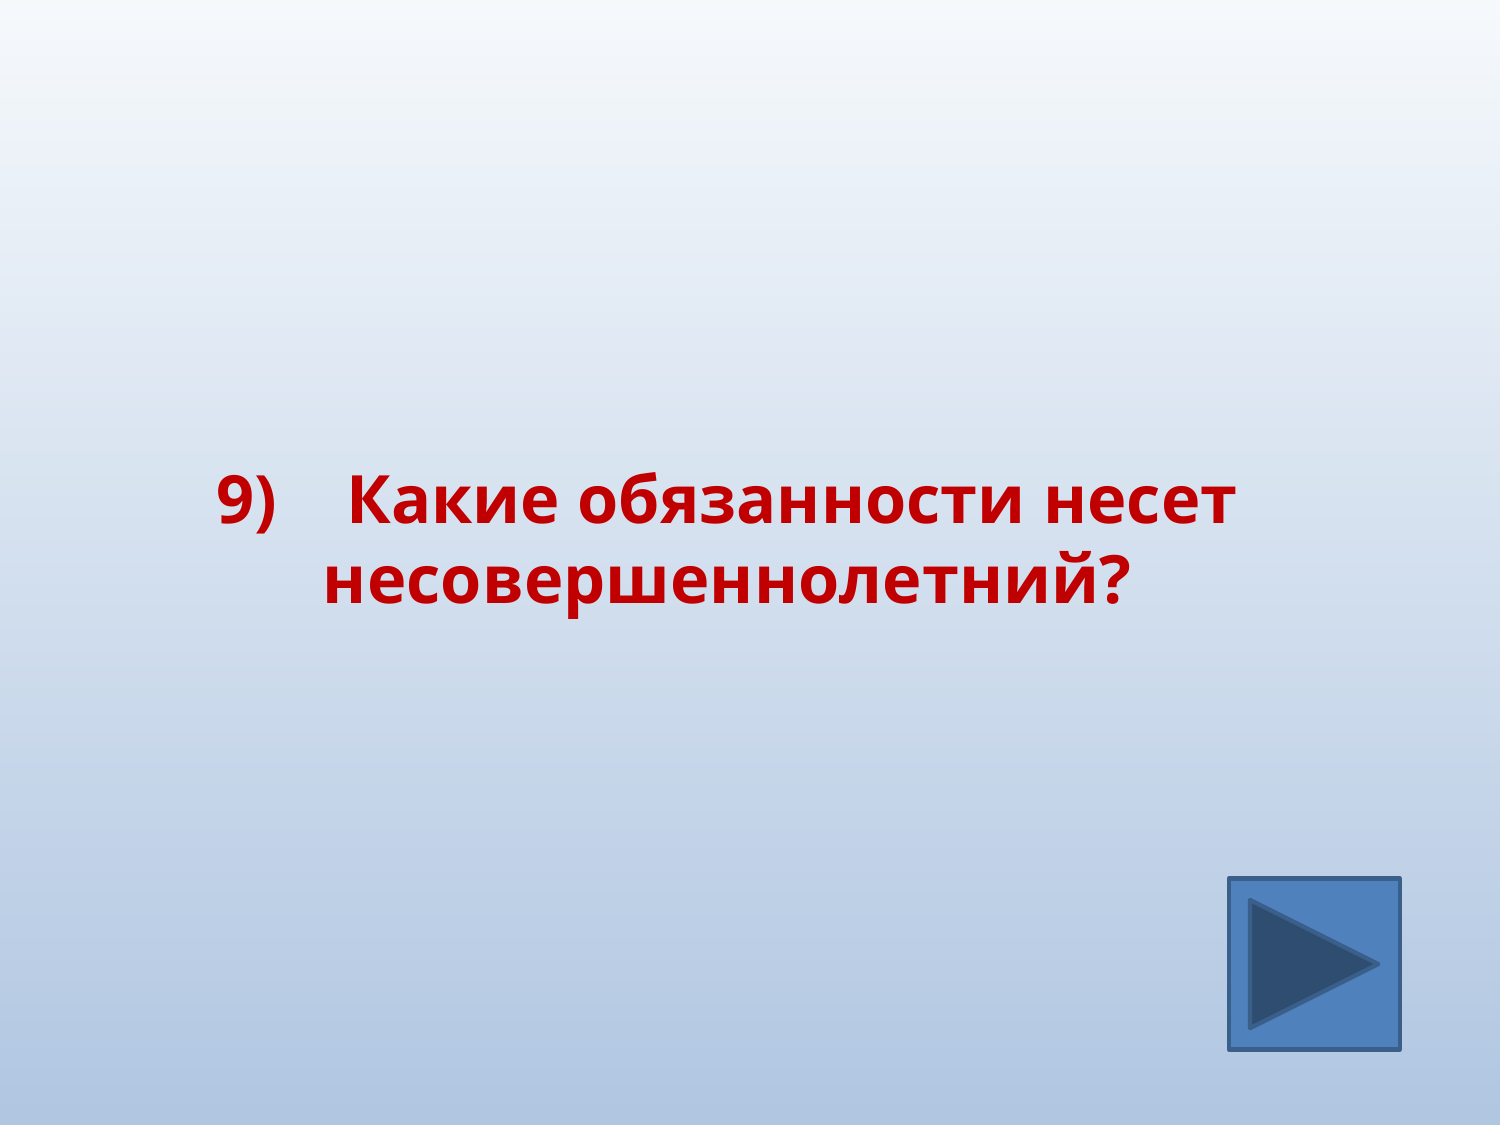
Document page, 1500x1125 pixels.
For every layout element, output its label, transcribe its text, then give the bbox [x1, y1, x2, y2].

text_box [1227, 876, 1402, 1052]
list 9) Какие обязанности несет несовершеннолетний? [29, 262, 1425, 1005]
